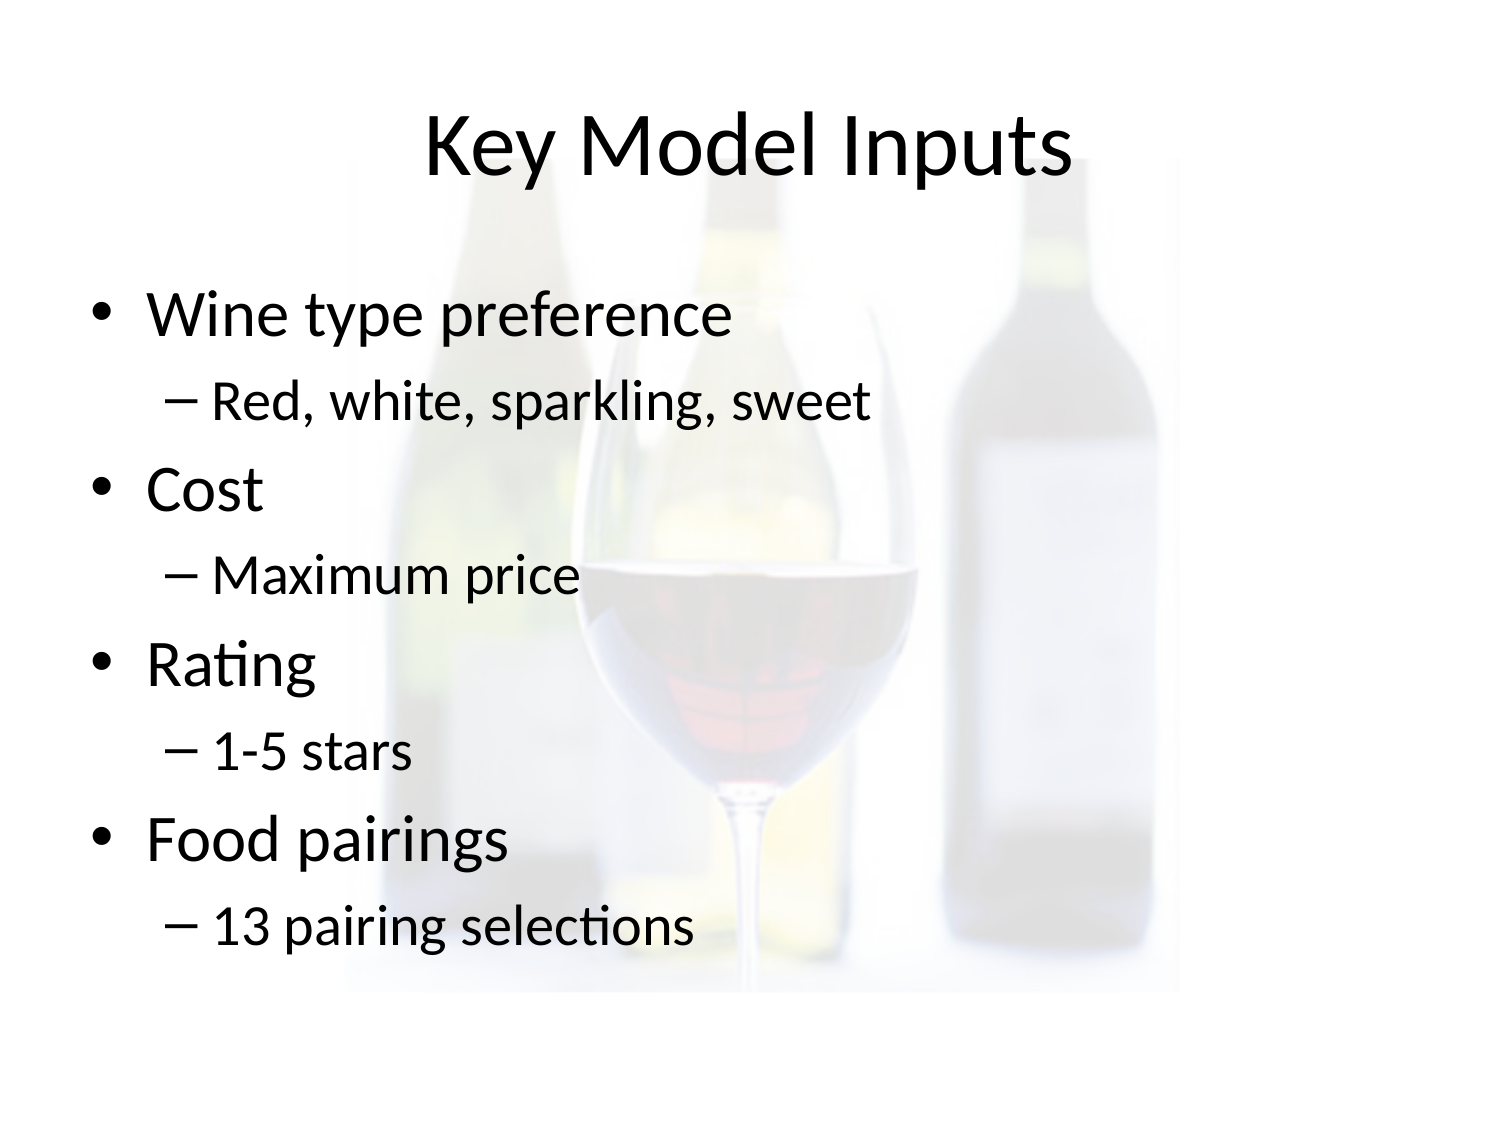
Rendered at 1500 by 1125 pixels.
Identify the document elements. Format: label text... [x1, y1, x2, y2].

title Key Model Inputs [75, 45, 1425, 233]
list Wine type preference Red, white, sparkling, sweet Cost Maximum price Rating 1-5 stars Food pairings 13 pairing selections [75, 262, 1425, 1005]
